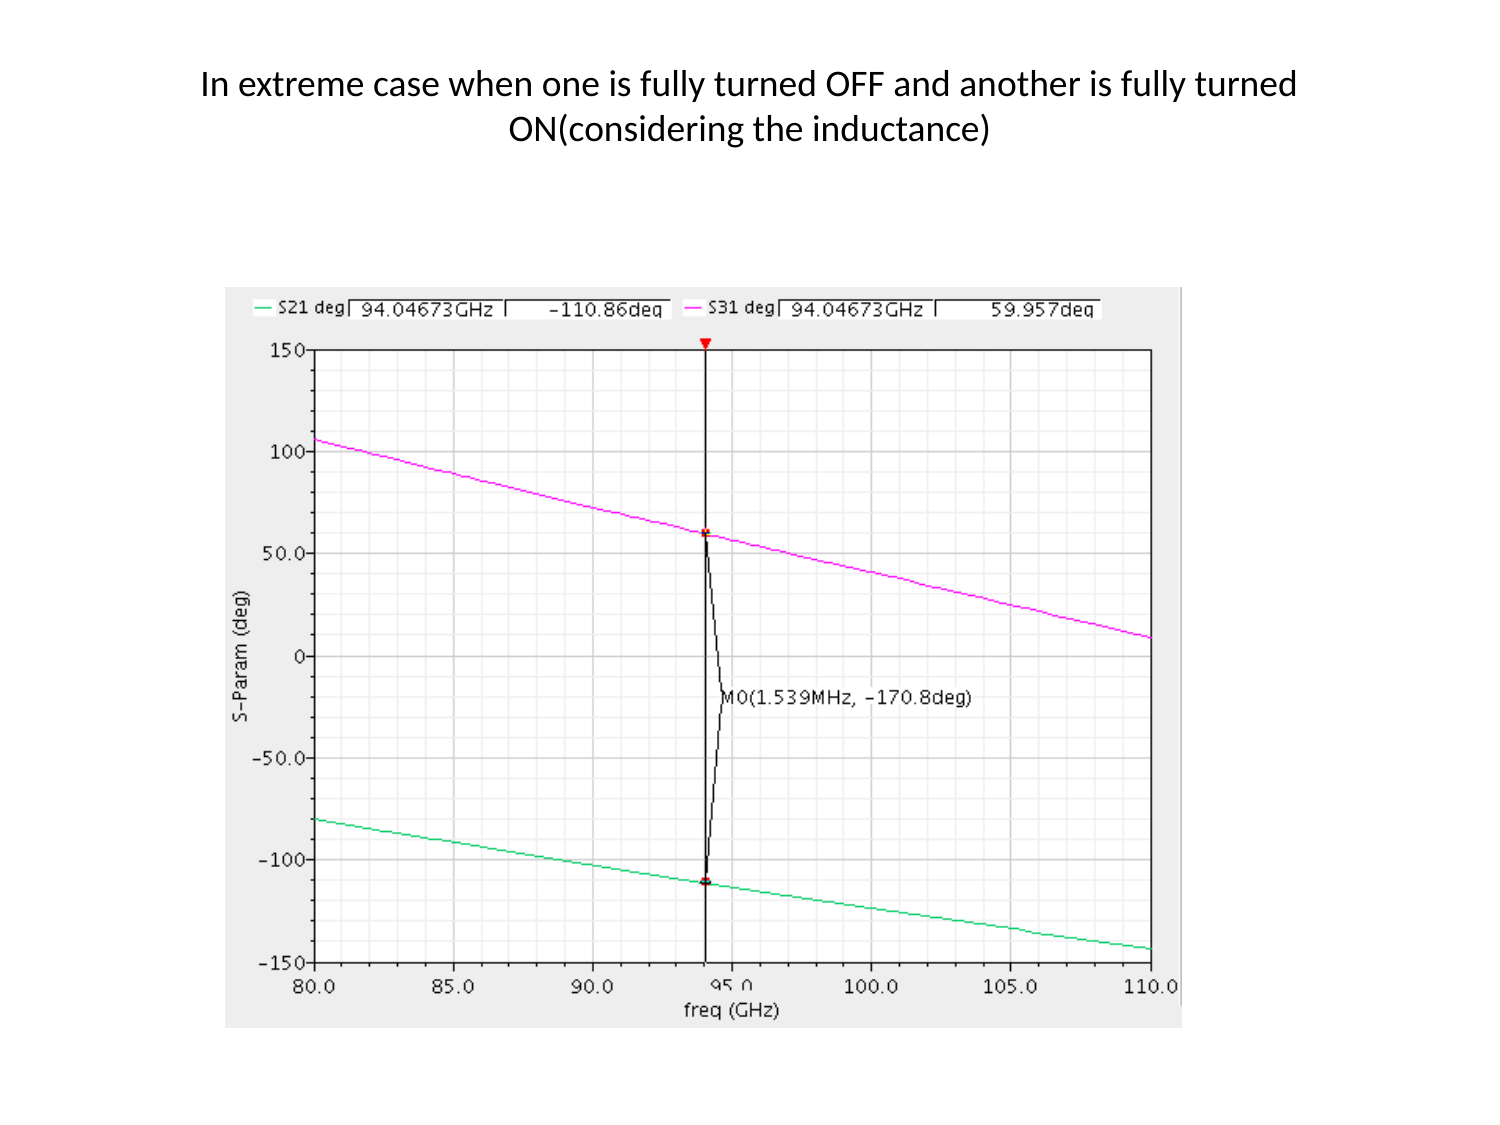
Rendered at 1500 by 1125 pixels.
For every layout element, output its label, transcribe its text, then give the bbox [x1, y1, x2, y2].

title In extreme case when one is fully turned OFF and another is fully turned ON(considering the inductance) [75, 45, 1425, 163]
picture [224, 287, 1182, 1029]
